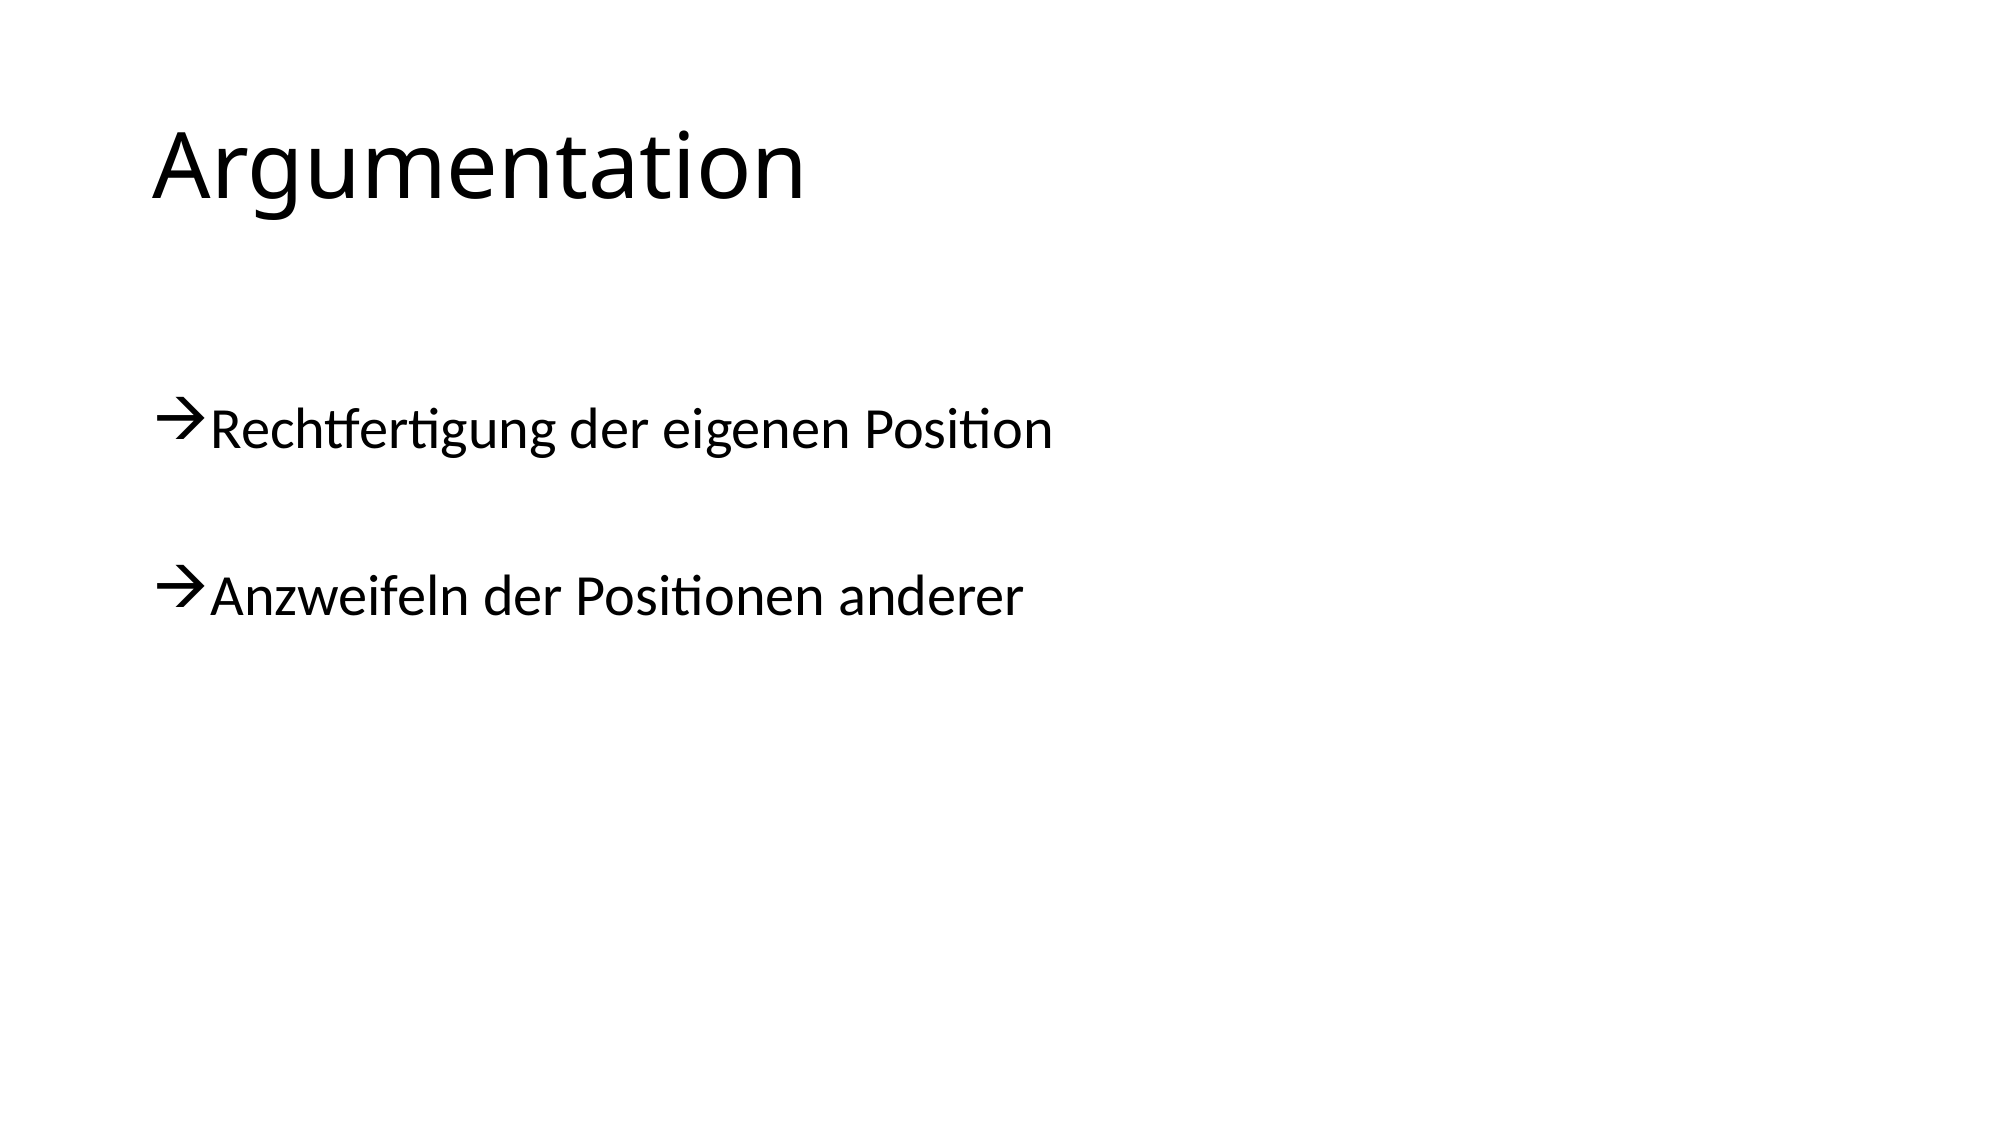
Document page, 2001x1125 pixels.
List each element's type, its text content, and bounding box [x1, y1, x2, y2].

title Argumentation [137, 59, 1863, 278]
list Rechtfertigung der eigenen Position Anzweifeln der Positionen anderer [137, 299, 1863, 1014]
